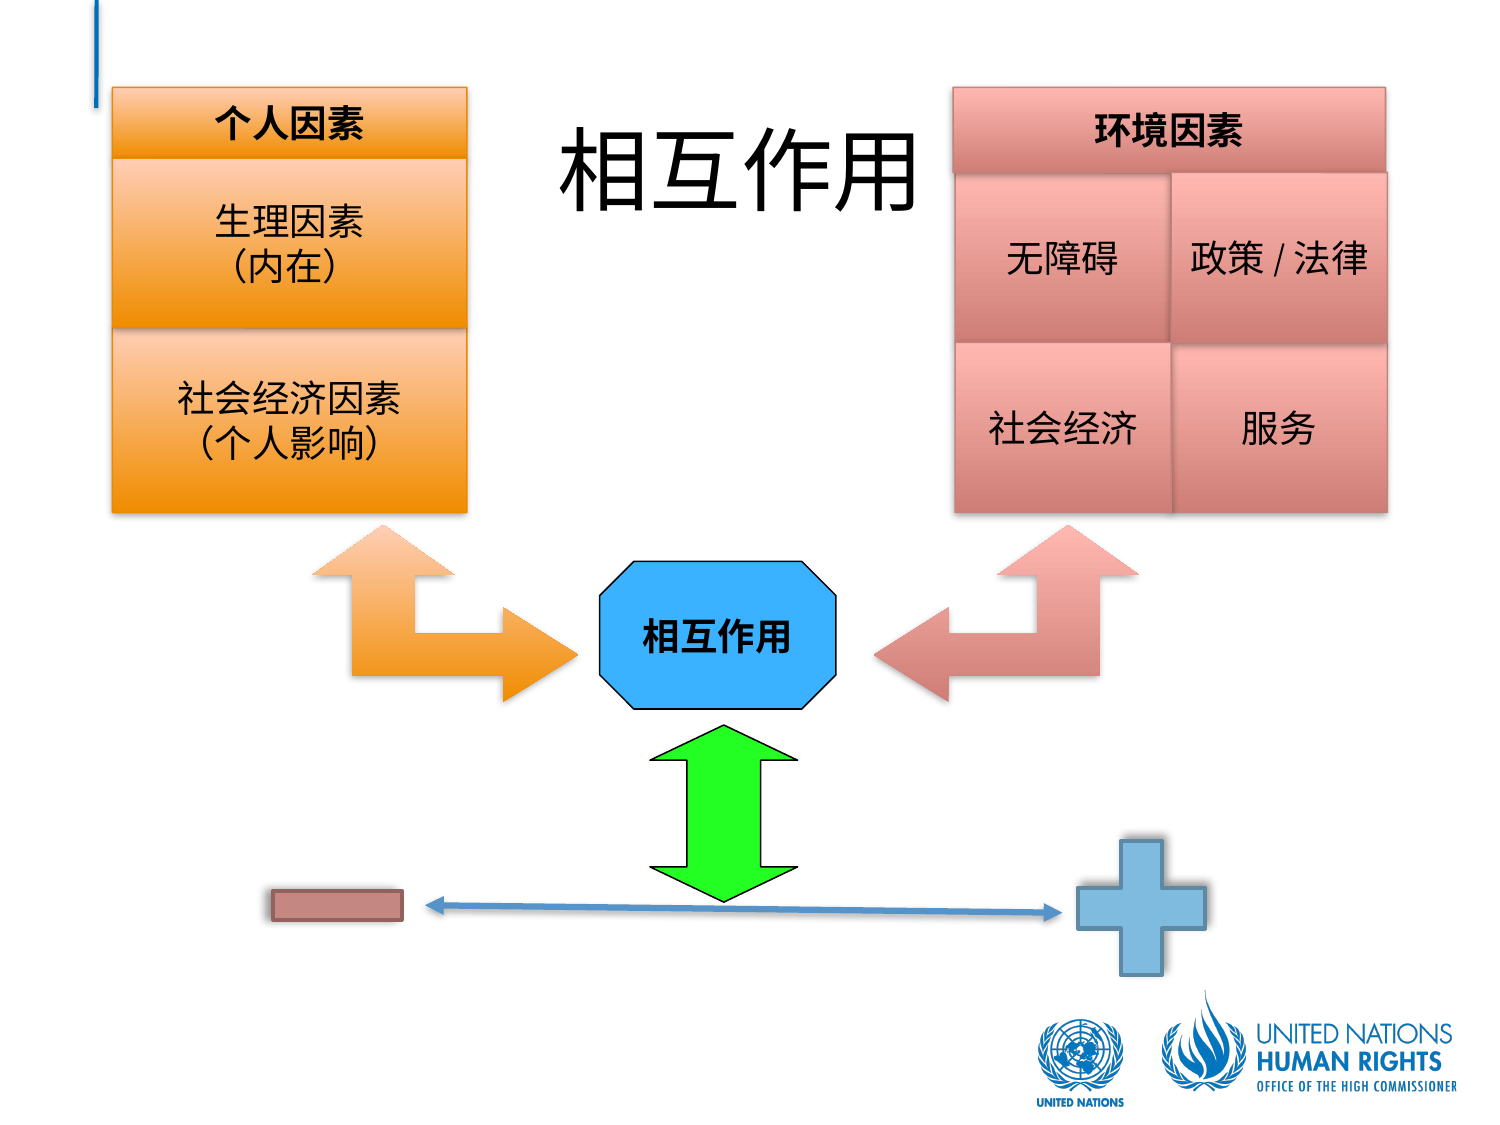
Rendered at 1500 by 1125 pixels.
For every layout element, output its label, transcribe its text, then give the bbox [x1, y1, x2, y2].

text_box [312, 525, 579, 703]
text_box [952, 87, 1388, 513]
text_box [649, 725, 798, 903]
picture [1037, 990, 1457, 1107]
text_box 相互作用 [599, 561, 836, 710]
text_box [271, 889, 404, 922]
text_box [1076, 839, 1207, 977]
text_box [424, 896, 1063, 922]
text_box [112, 87, 468, 513]
text_box [873, 525, 1140, 703]
text_box 相互作用 [495, 87, 949, 262]
